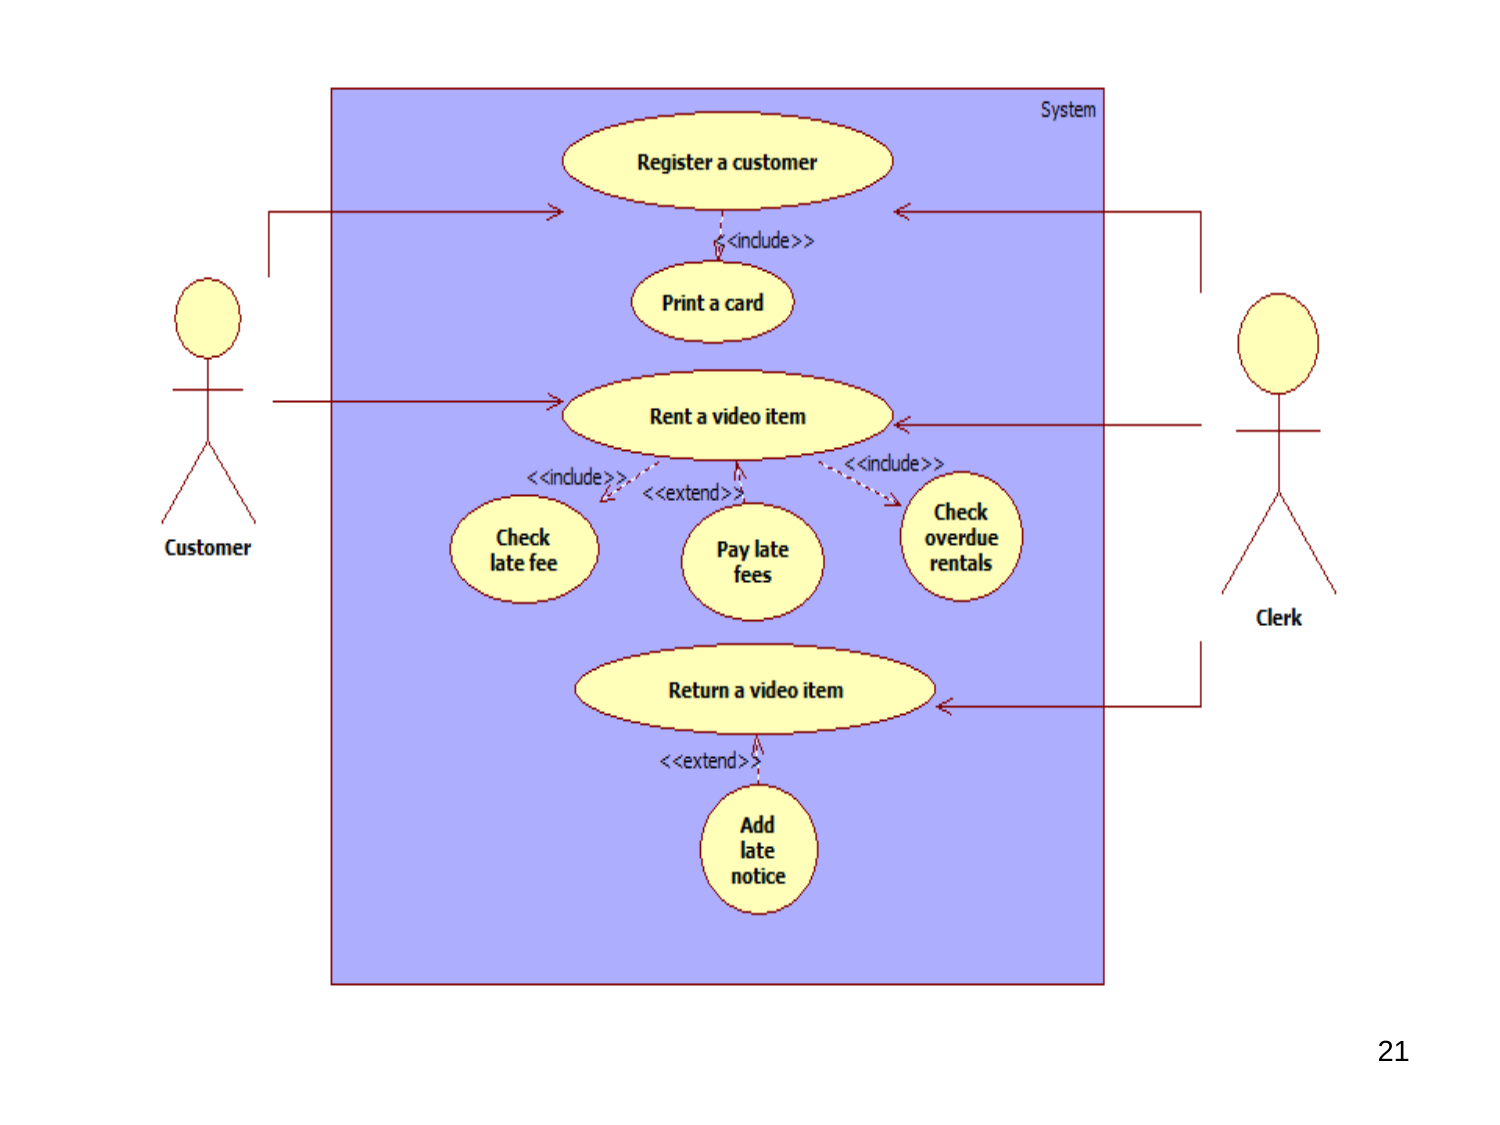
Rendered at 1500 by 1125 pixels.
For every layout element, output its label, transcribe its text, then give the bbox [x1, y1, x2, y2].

picture [112, 49, 1388, 1026]
slide_number 21 [1074, 1024, 1426, 1103]
